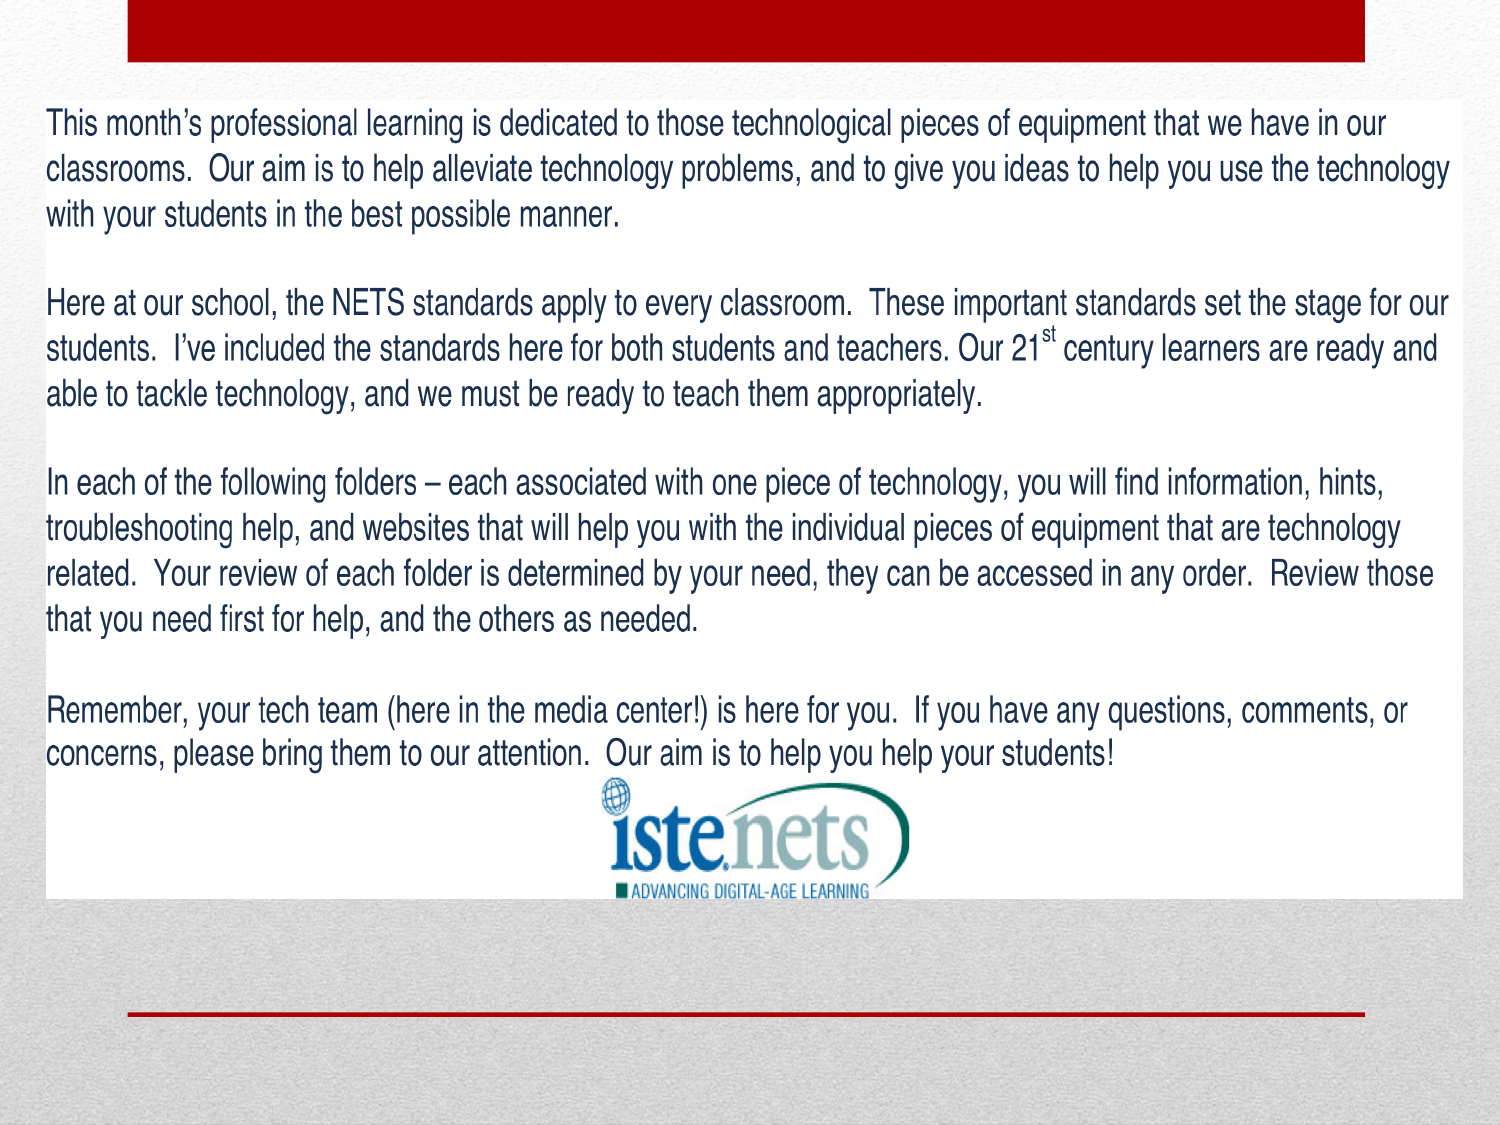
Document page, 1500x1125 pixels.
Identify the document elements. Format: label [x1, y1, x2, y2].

text_box [45, 100, 1464, 900]
